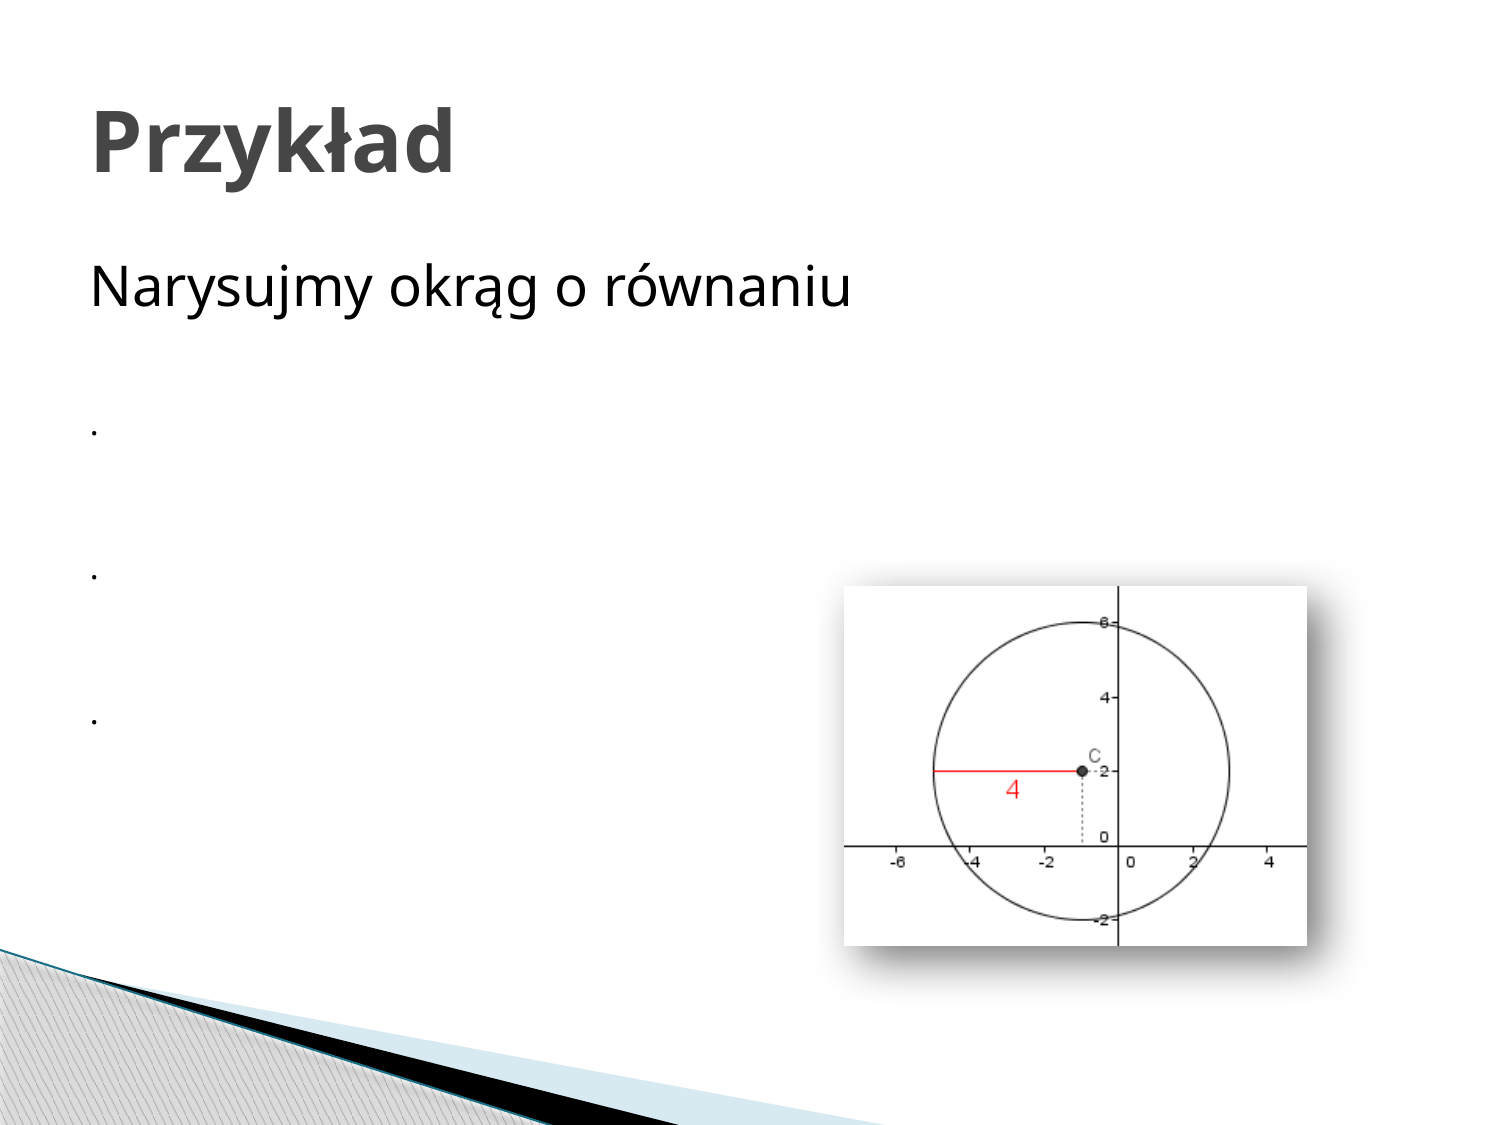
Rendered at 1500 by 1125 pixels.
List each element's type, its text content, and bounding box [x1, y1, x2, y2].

title Przykład [75, 45, 1425, 233]
picture [844, 585, 1308, 946]
